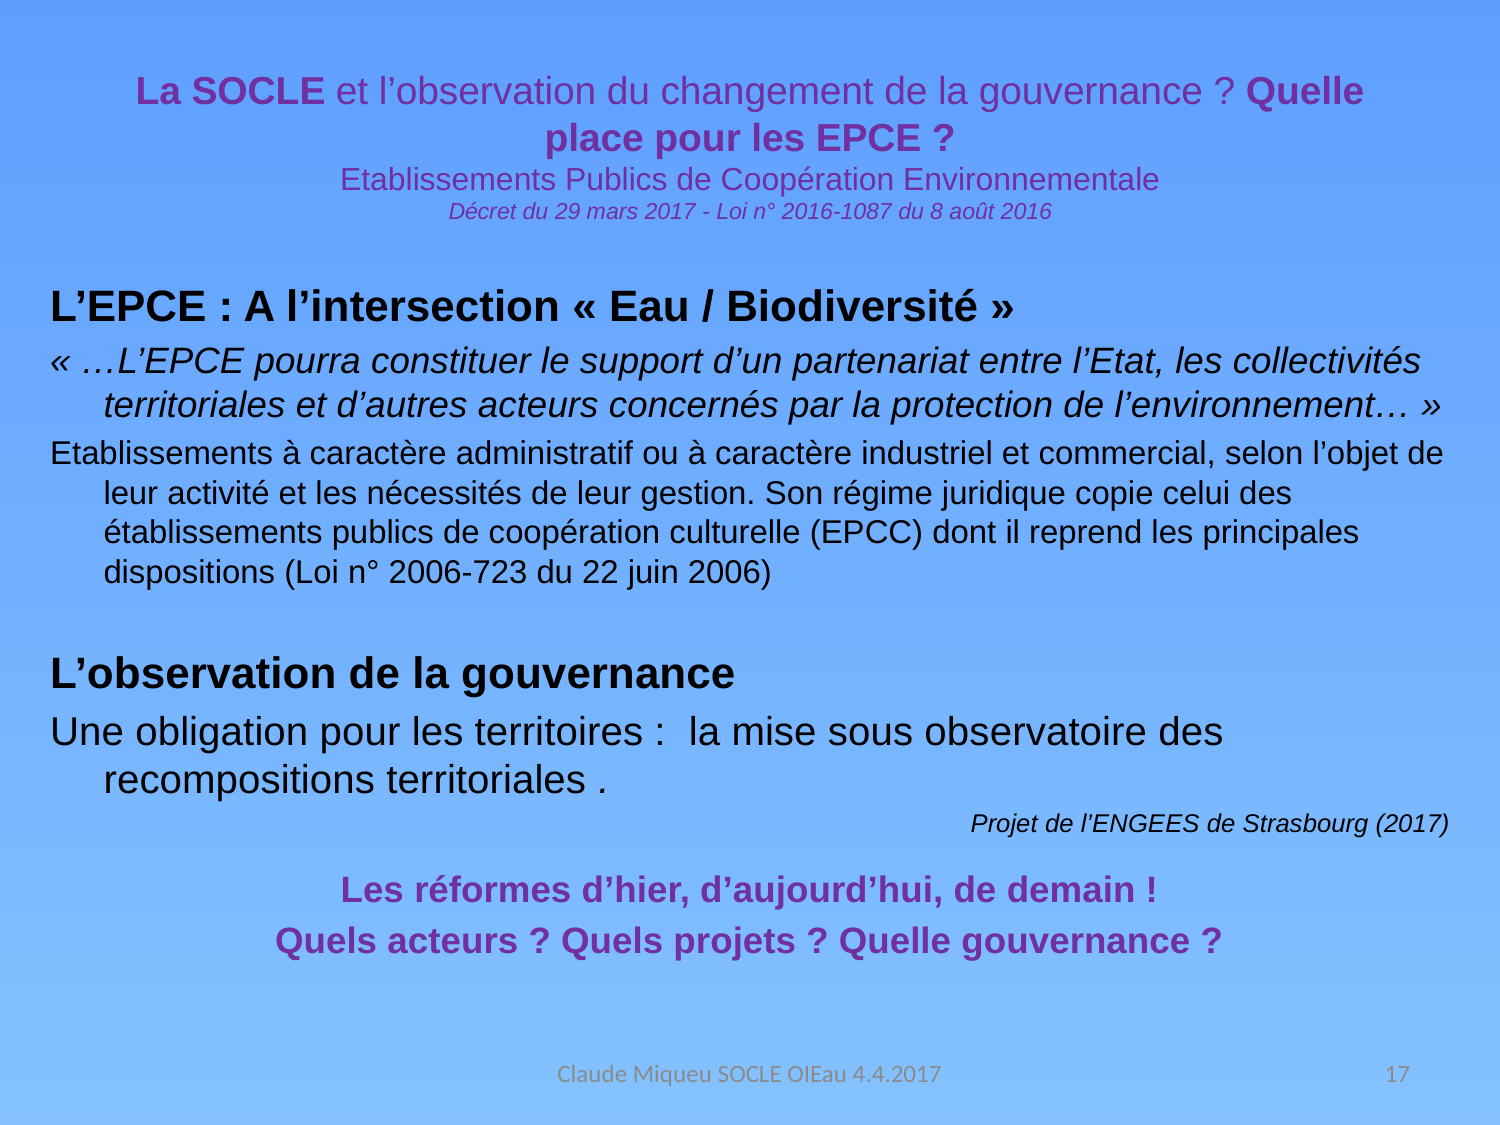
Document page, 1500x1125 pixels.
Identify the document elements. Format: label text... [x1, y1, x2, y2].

title La SOCLE et l’observation du changement de la gouvernance ? Quelle place pour les EPCE ? Etablissements Publics de Coopération Environnementale Décret du 29 mars 2017 - Loi n° 2016-1087 du 8 août 2016 [75, 0, 1425, 233]
footer Claude Miqueu SOCLE OIEau 4.4.2017 [512, 1042, 988, 1103]
list L’EPCE : A l’intersection « Eau / Biodiversité » « …L’EPCE pourra constituer le support d’un partenariat entre l’Etat, les collectivités territoriales et d’autres acteurs concernés par la protection de l’environnement… » Etablissements à caractère administratif ou à caractère industriel et commercial, selon l’objet de leur activité et les nécessités de leur gestion. Son régime juridique copie celui des établissements publics de coopération culturelle (EPCC) dont il reprend les principales dispositions (Loi n° 2006-723 du 22 juin 2006) L’observation de la gouvernance Une obligation pour les territoires : la mise sous observatoire des recompositions territoriales . Projet de l’ENGEES de Strasbourg (2017) Les réformes d’hier, d’aujourd’hui, de demain ! Quels acteurs ? Quels projets ? Quelle gouvernance ? [35, 269, 1465, 1020]
slide_number 17 [1074, 1042, 1425, 1103]
